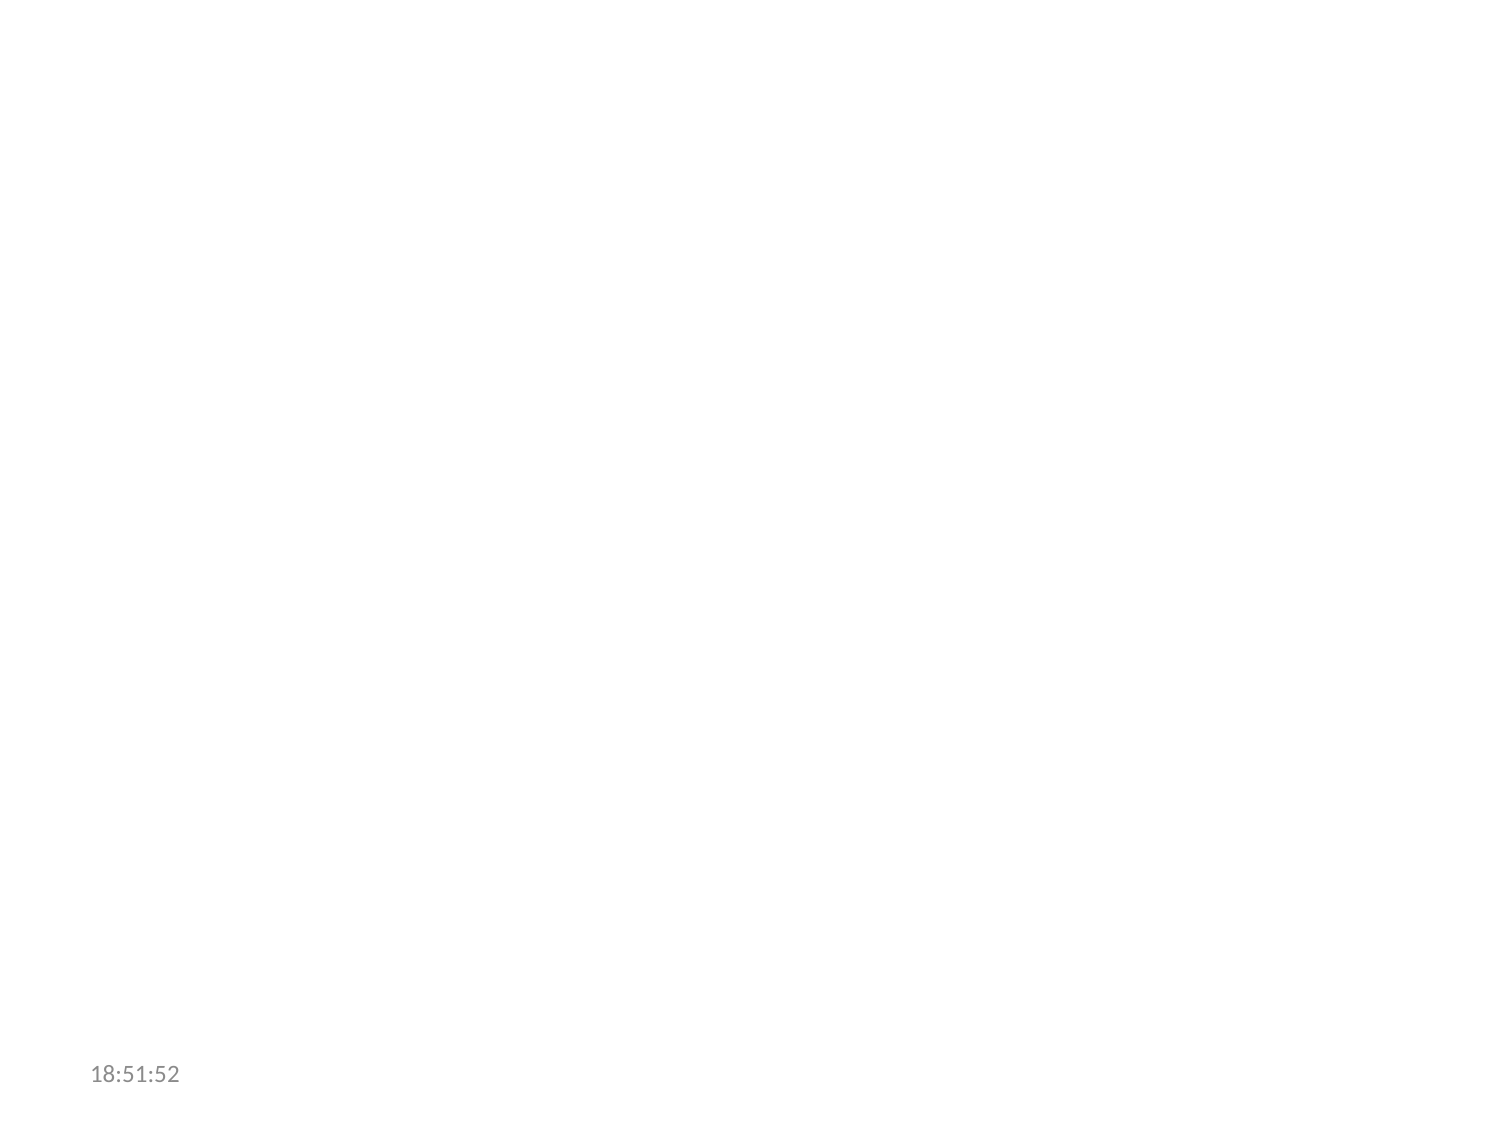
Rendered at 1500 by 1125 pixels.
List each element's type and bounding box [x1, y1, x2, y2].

slide_number [75, 1042, 425, 1103]
